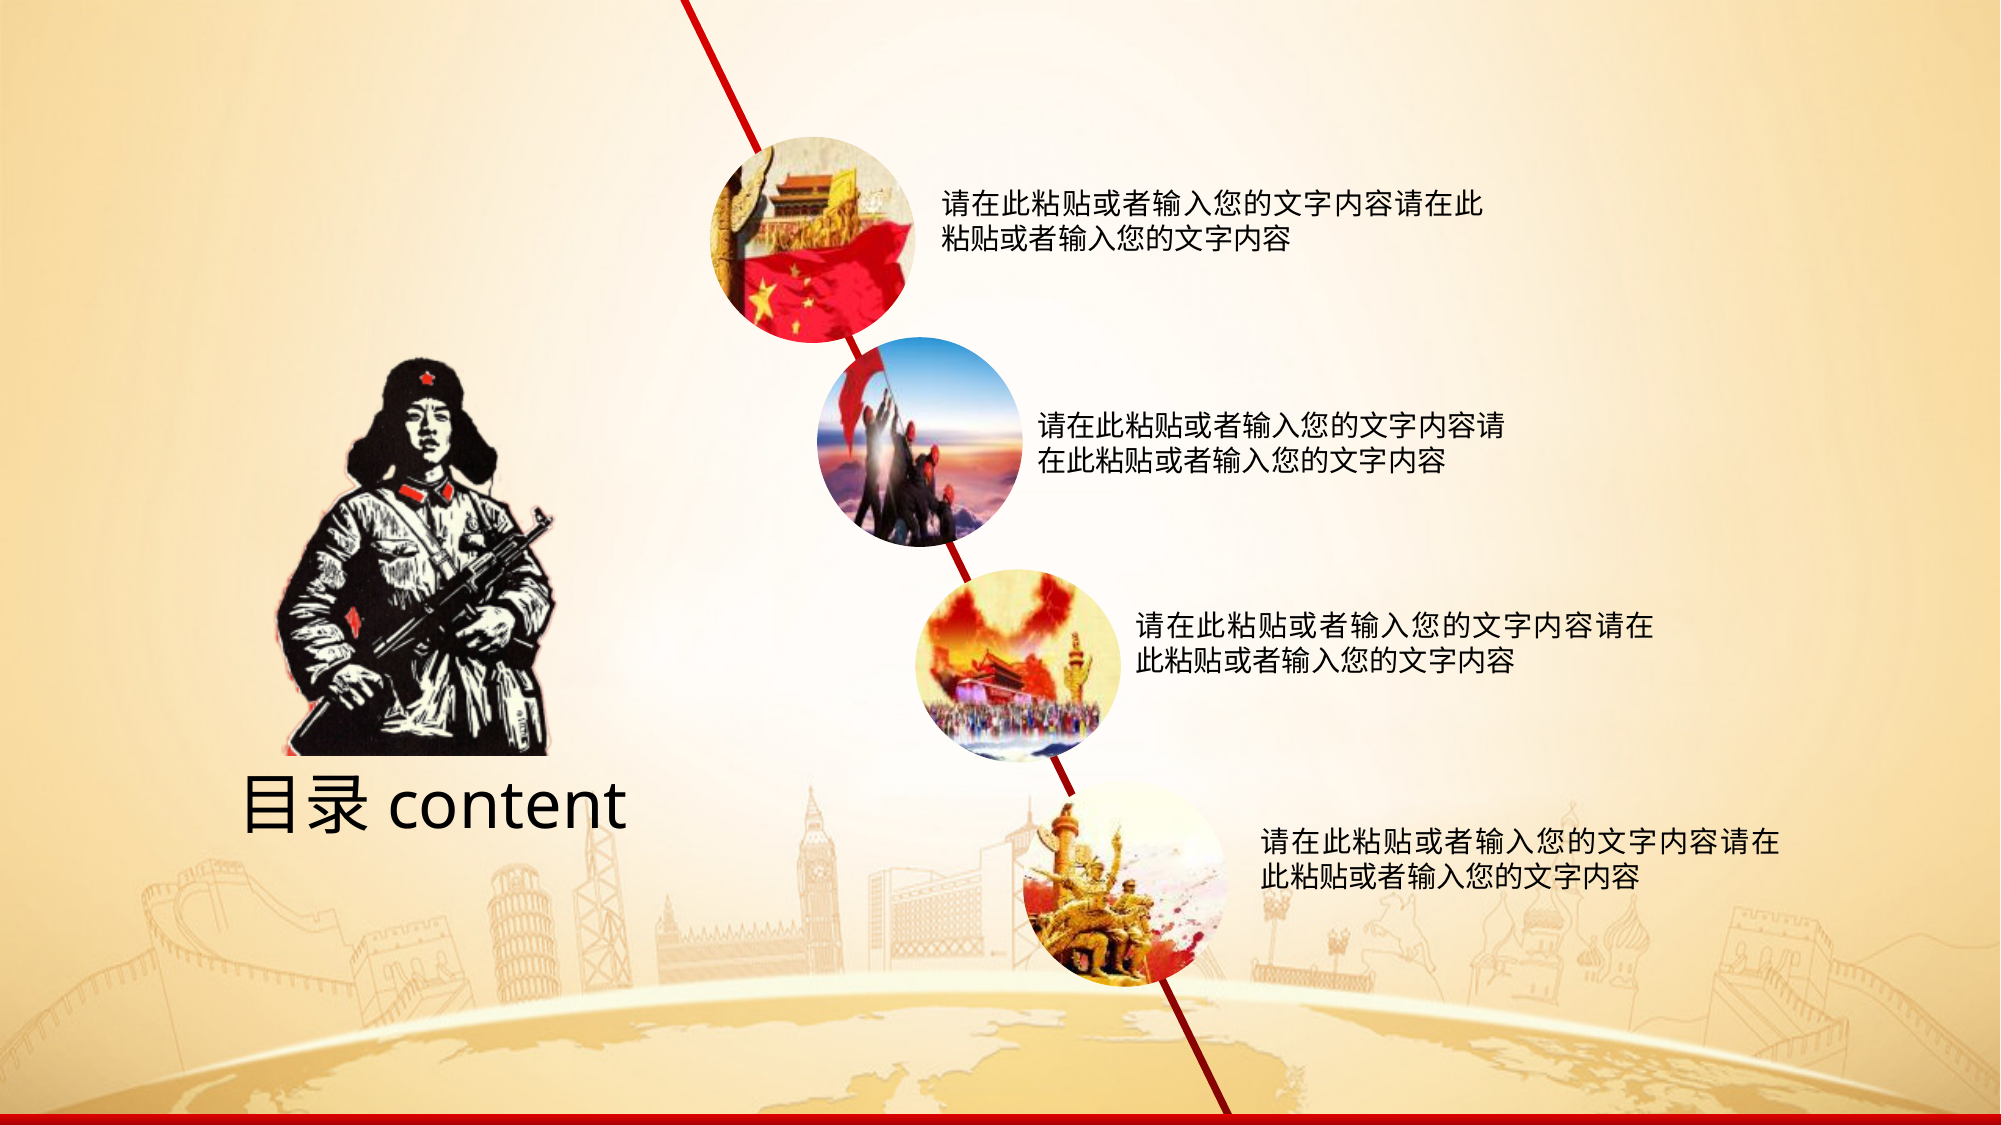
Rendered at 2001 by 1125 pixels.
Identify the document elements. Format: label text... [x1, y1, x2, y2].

text_box 目录content [78, 762, 788, 843]
text_box 请在此粘贴或者输入您的文字内容请在此粘贴或者输入您的文字内容 [1246, 815, 1796, 901]
text_box 请在此粘贴或者输入您的文字内容请在此粘贴或者输入您的文字内容 [926, 177, 1500, 263]
text_box [679, 0, 757, 136]
text_box 请在此粘贴或者输入您的文字内容请在此粘贴或者输入您的文字内容 [1023, 399, 1521, 485]
picture [0, 0, 2001, 1125]
text_box [945, 547, 968, 569]
text_box [1051, 763, 1071, 780]
text_box 请在此粘贴或者输入您的文字内容请在此粘贴或者输入您的文字内容 [1121, 600, 1671, 685]
text_box [1160, 987, 1234, 1114]
text_box [0, 1114, 2000, 1125]
